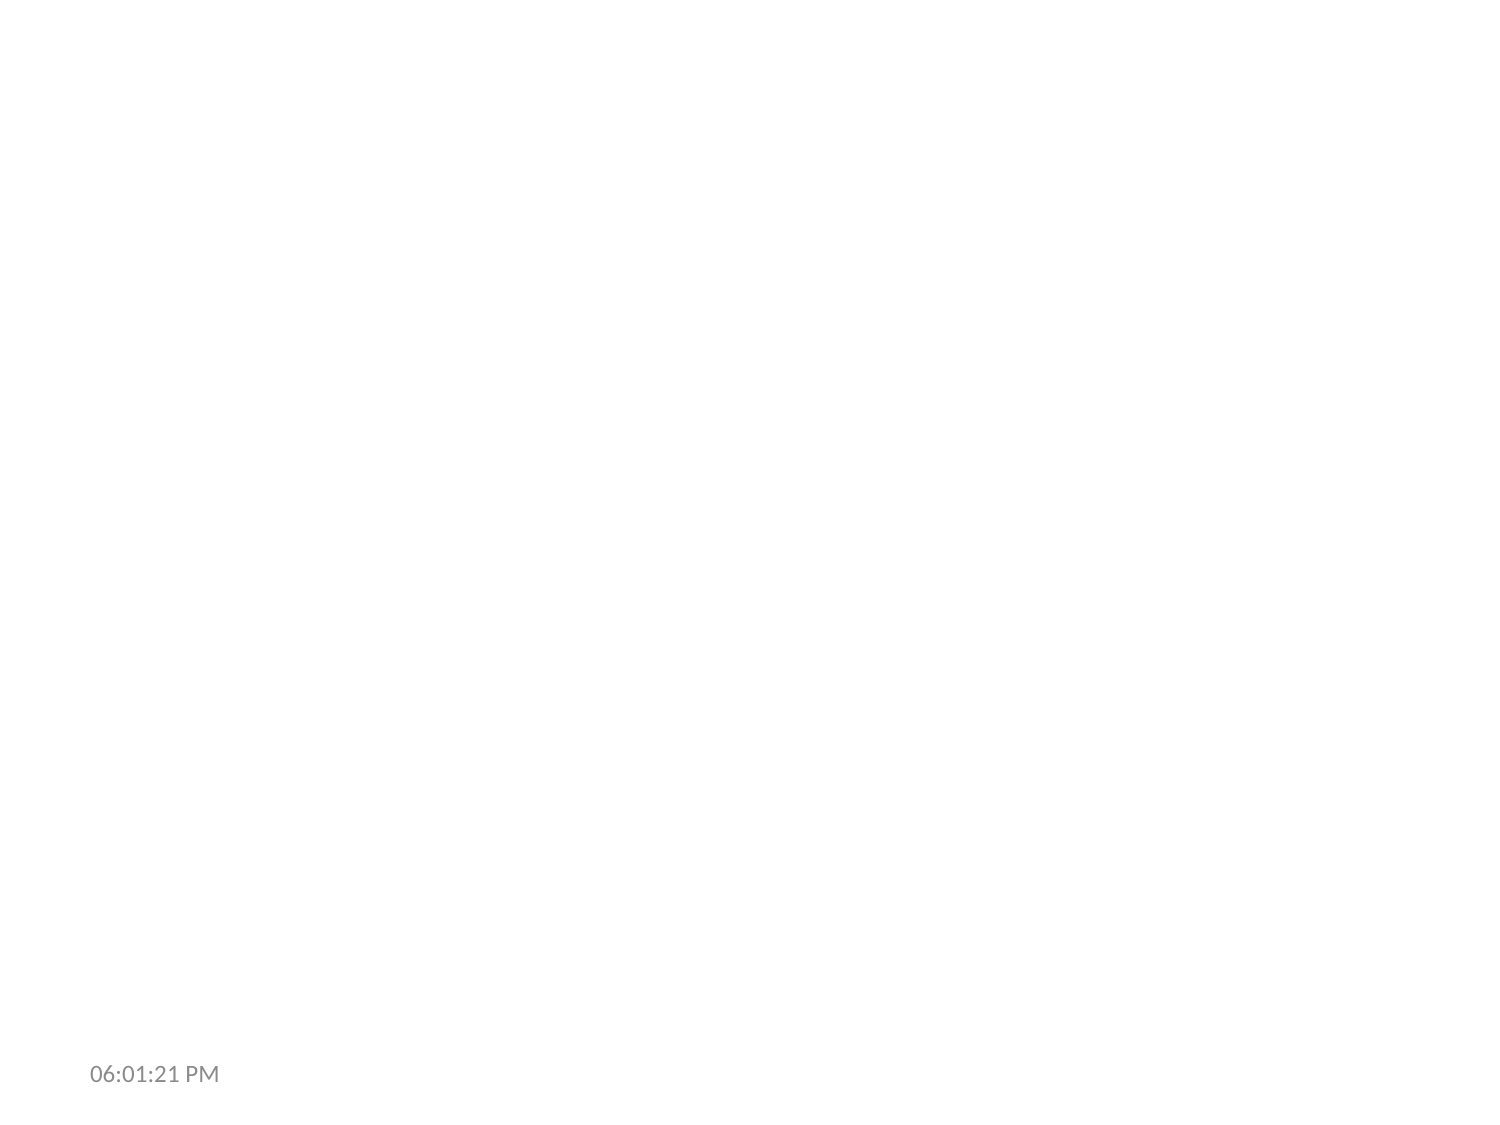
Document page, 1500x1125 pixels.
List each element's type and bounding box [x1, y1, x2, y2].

slide_number [75, 1042, 425, 1103]
